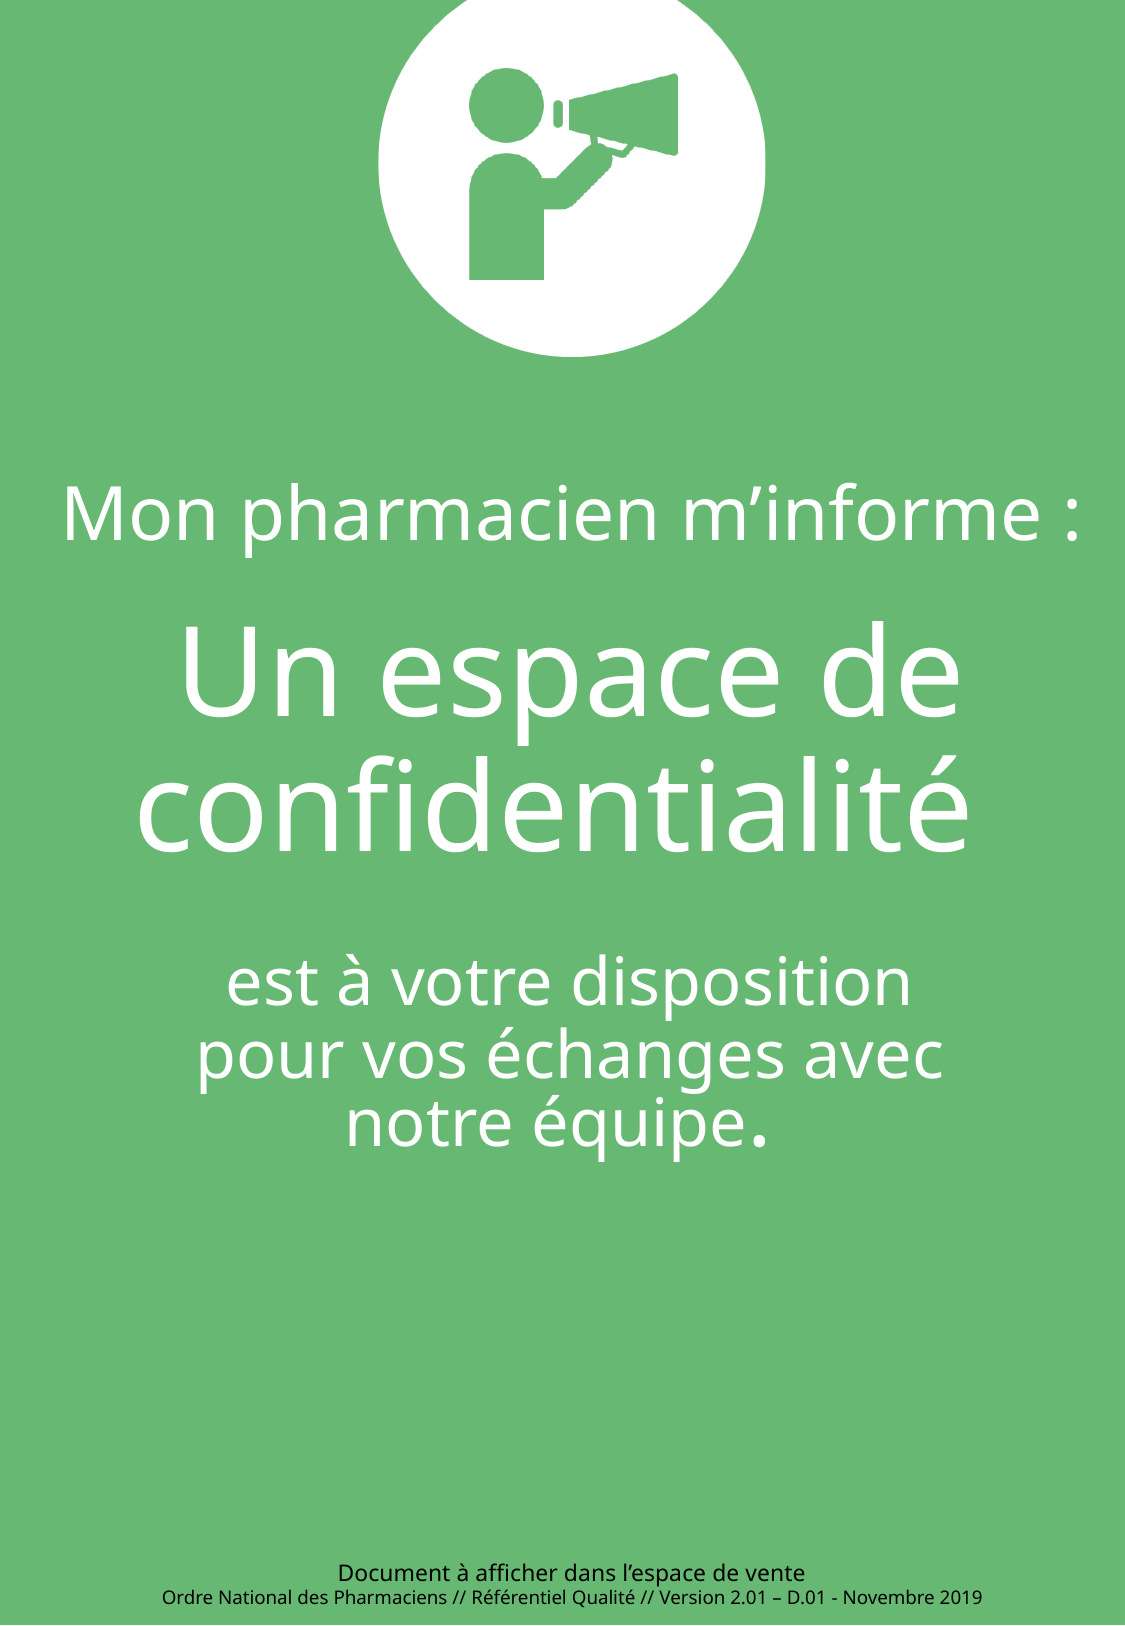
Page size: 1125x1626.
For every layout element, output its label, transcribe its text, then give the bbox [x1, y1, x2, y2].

picture [378, 0, 766, 357]
text_box Mon pharmacien m’informe : [43, 458, 1100, 564]
text_box est à votre disposition pour vos échanges avec notre équipe. [162, 938, 978, 1173]
text_box Document à afficher dans l’espace de vente Ordre National des Pharmaciens // Référentiel Qualité // Version 2.01 – D.01 - Novembre 2019 [18, 1551, 1125, 1616]
title Un espace de confidentialité [93, 788, 1048, 997]
